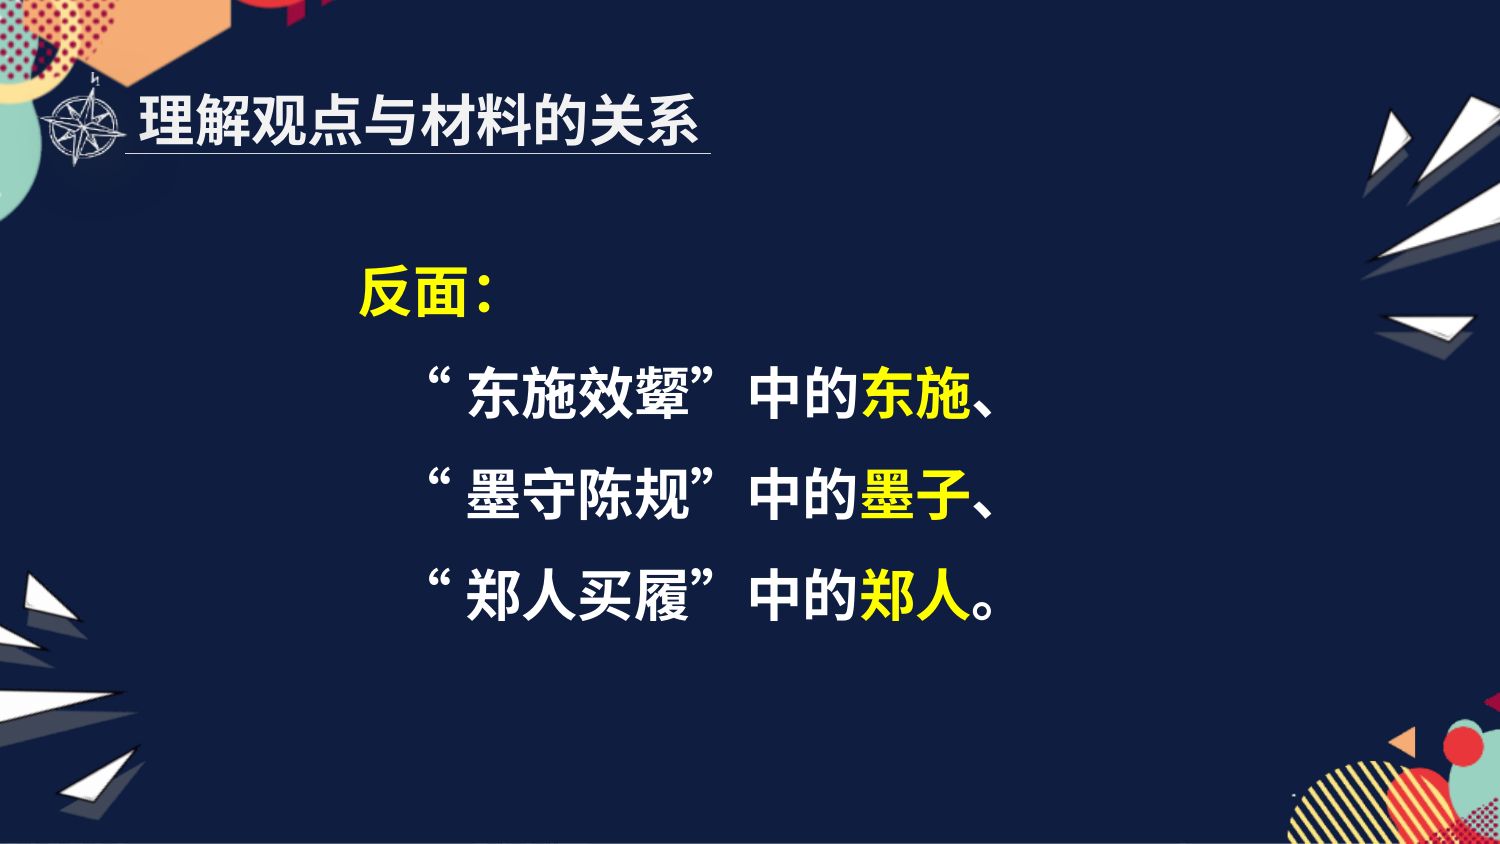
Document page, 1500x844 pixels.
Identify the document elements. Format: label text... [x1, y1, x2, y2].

text_box 反面： “东施效颦”中的东施、 “墨守陈规”中的墨子、 “郑人买履”中的郑人。 [346, 217, 1117, 634]
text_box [35, 72, 749, 167]
picture [1286, 44, 1500, 391]
picture [0, 0, 450, 339]
picture [0, 513, 220, 844]
picture [1286, 686, 1500, 844]
